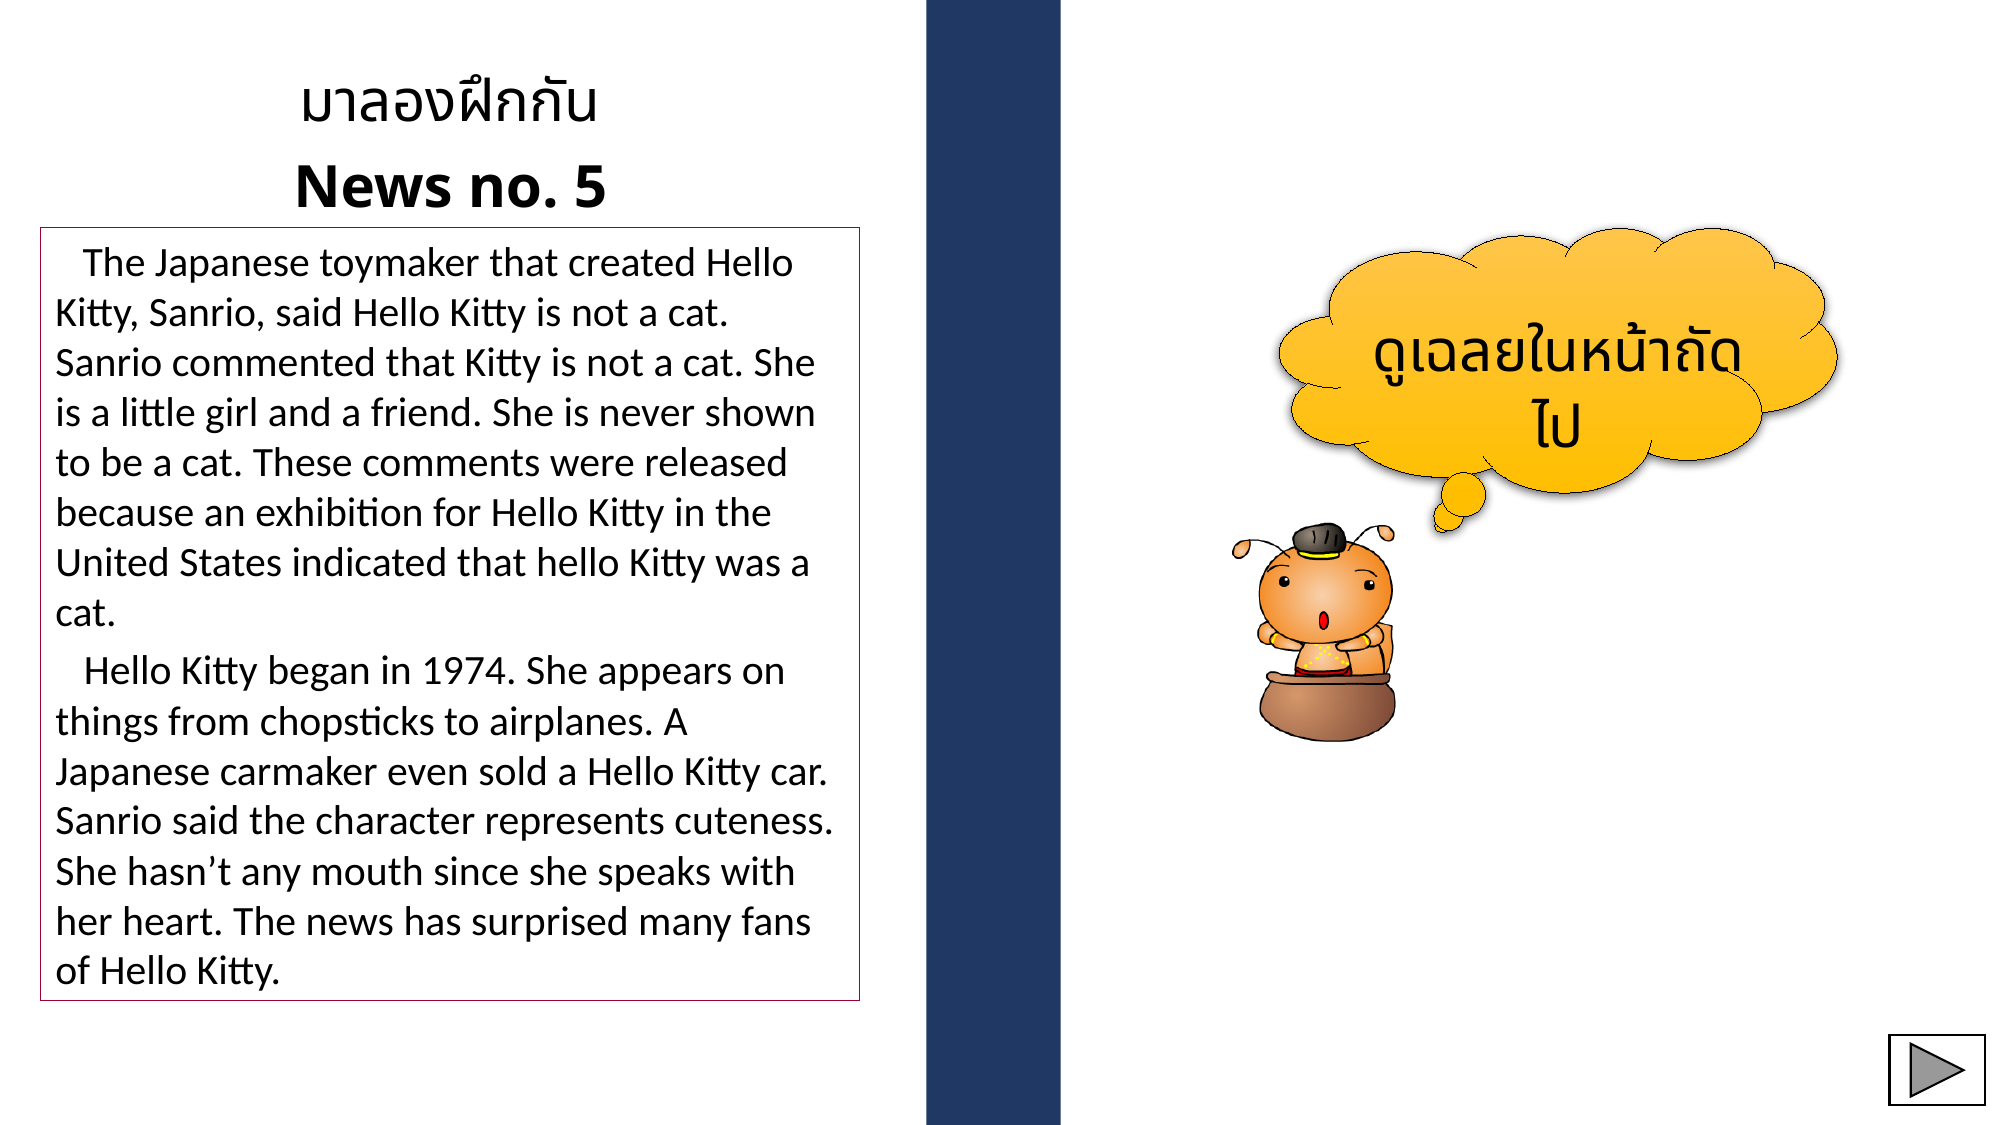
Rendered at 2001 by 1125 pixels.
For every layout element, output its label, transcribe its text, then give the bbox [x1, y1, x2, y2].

picture [1200, 492, 1450, 766]
table_header มาลองฝึกกัน News no. 5 [239, 62, 662, 227]
text_box [1387, 467, 1638, 531]
text_box [1279, 228, 1838, 446]
text_box [1888, 1034, 1986, 1106]
text_box [925, 0, 1062, 1125]
text_box The Japanese toymaker that created Hello Kitty, Sanrio, said Hello Kitty is not a cat. Sanrio commented that Kitty is not a cat. She is a little girl and a friend. She is never shown to be a cat. These comments were released because an exhibition for Hello Kitty in the United States indicated that hello Kitty was a cat. Hello Kitty began in 1974. She appears on things from chopsticks to airplanes. A Japanese carmaker even sold a Hello Kitty car. Sanrio said the character represents cuteness. She hasn’t any mouth since she speaks with her heart. The news has surprised many fans of Hello Kitty. [40, 227, 860, 1001]
table_header ดูเฉลยในหน้าถัดไป [1347, 312, 1770, 467]
